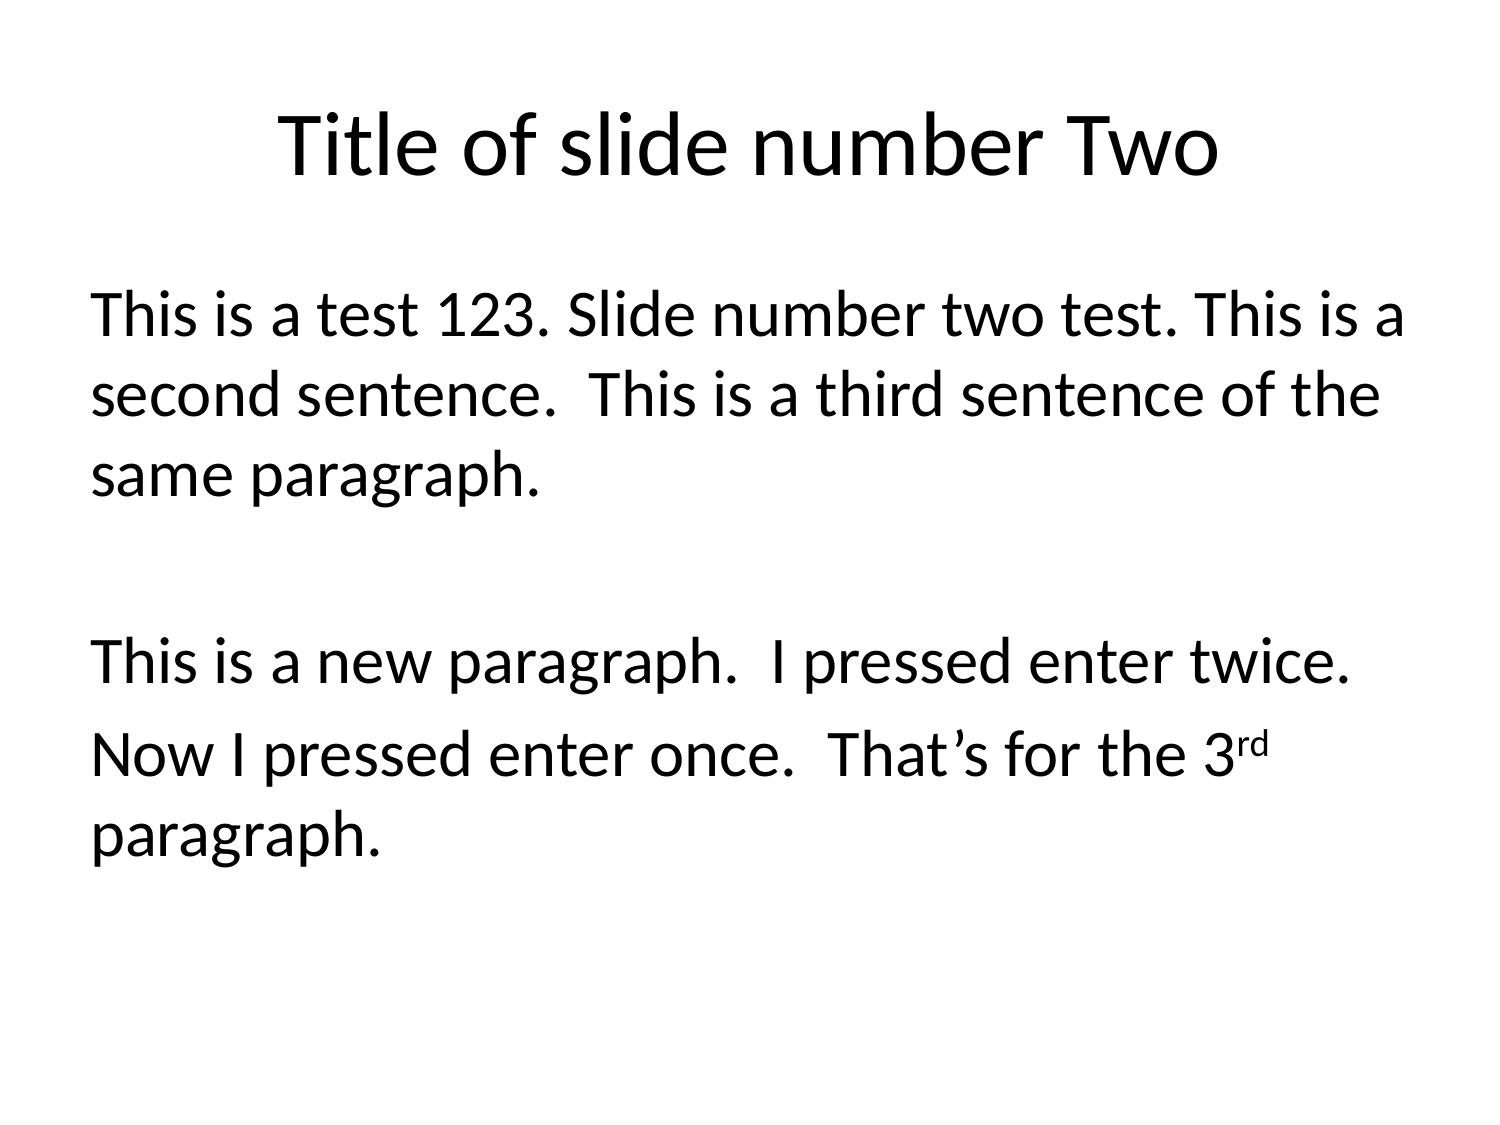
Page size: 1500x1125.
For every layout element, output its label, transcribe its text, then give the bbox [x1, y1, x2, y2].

list This is a test 123. Slide number two test. This is a second sentence. This is a third sentence of the same paragraph. This is a new paragraph. I pressed enter twice. Now I pressed enter once. That’s for the 3rd paragraph. [75, 262, 1425, 1005]
title Title of slide number Two [75, 45, 1425, 233]
